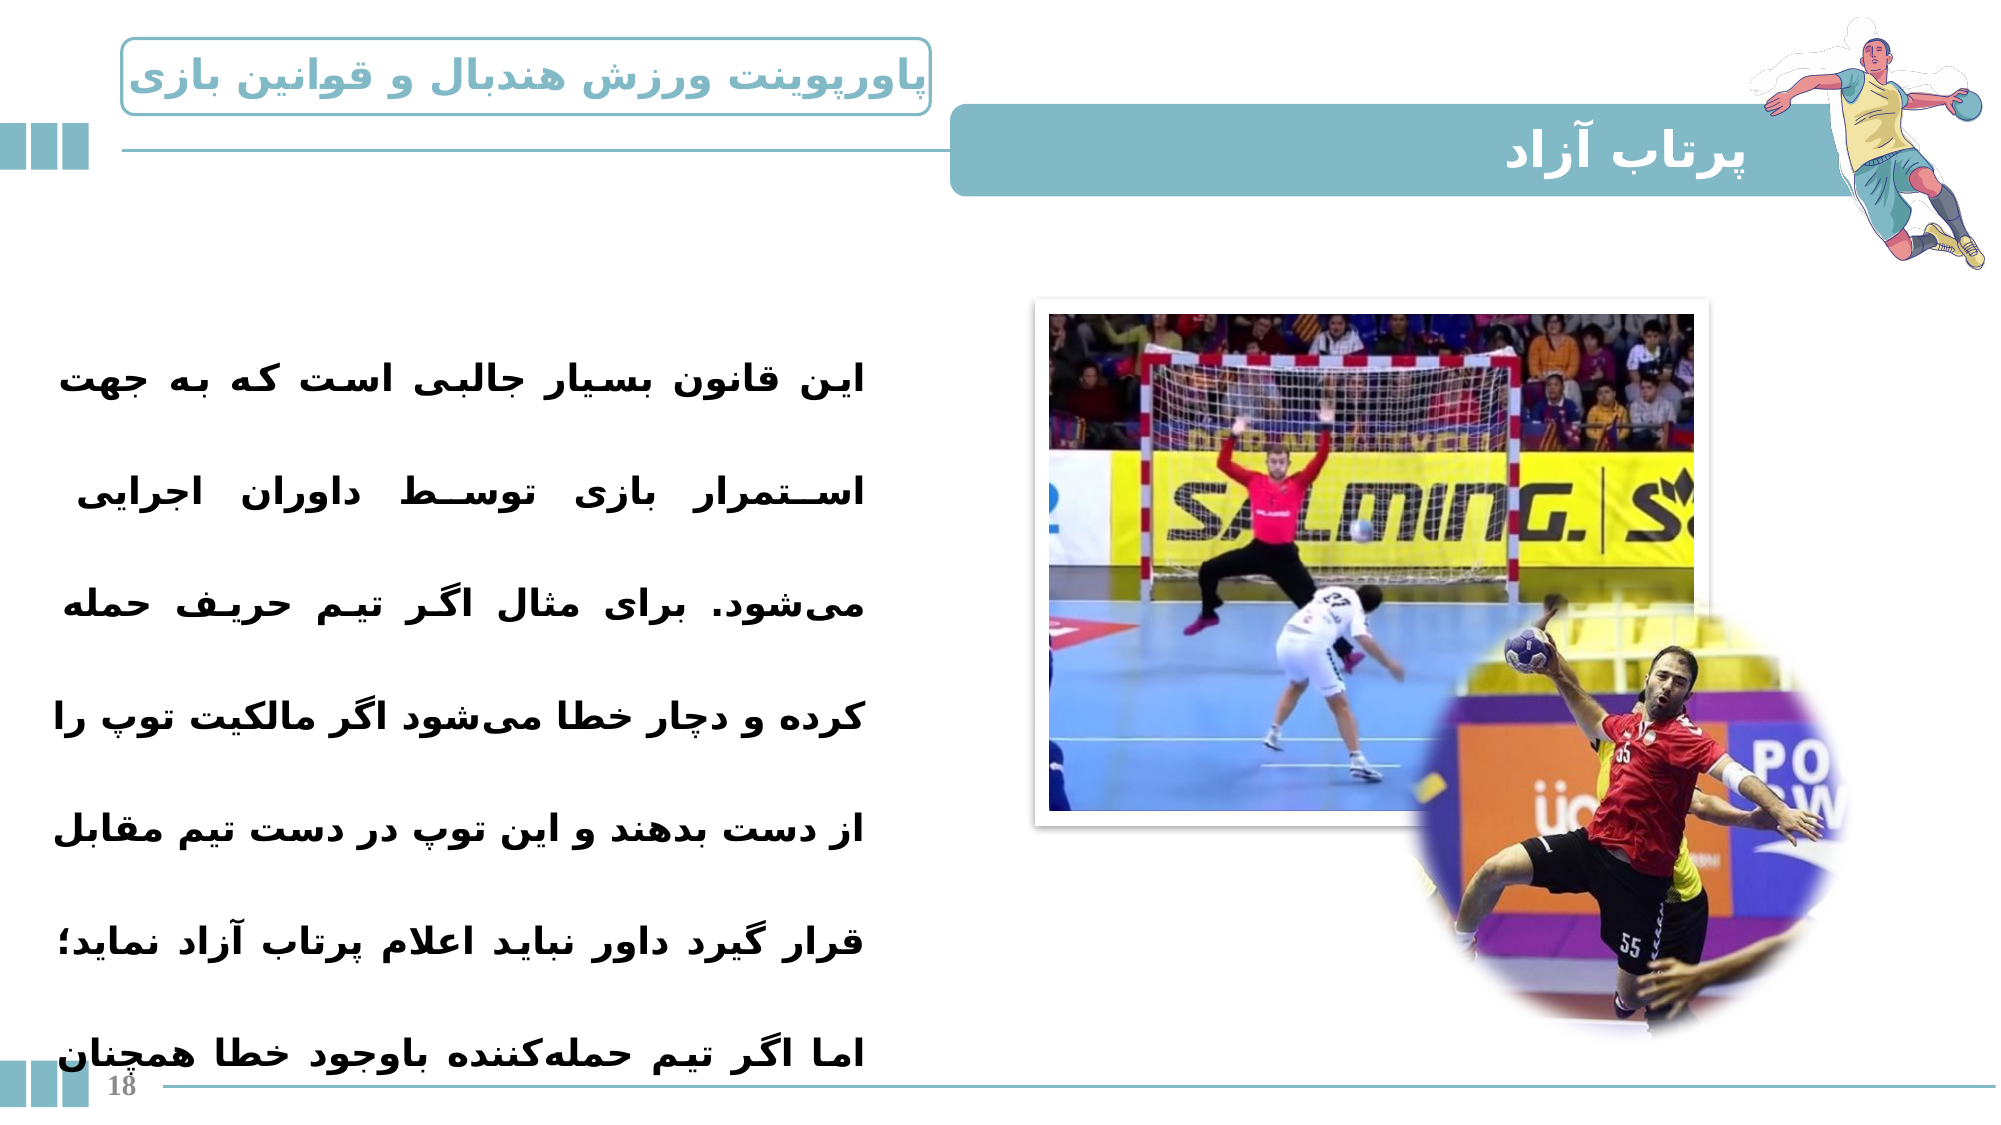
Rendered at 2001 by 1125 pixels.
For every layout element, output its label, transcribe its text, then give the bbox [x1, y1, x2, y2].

text_box این قانون بسیار جالبی است که به جهت استمرار بازی توسط داوران اجرایی می‌شود. برای مثال اگر تیم حریف حمله کرده و دچار خطا می‌شود اگر مالکیت توپ را از دست بدهند و این توپ در دست تیم مقابل قرار گیرد داور نباید اعلام پرتاب آزاد نماید؛ اما اگر تیم حمله‌کننده باوجود خطا همچنان مالک توپ باشد، داور موظف است پرتاب آزاد اعلام کند. [37, 279, 881, 1125]
picture [1749, 17, 1985, 270]
text_box پرتاب آزاد [1489, 105, 1763, 185]
picture [1049, 313, 1854, 1048]
slide_number 18 [88, 1053, 156, 1114]
text_box پاورپوینت ورزش هندبال و قوانین بازی [113, 36, 943, 105]
